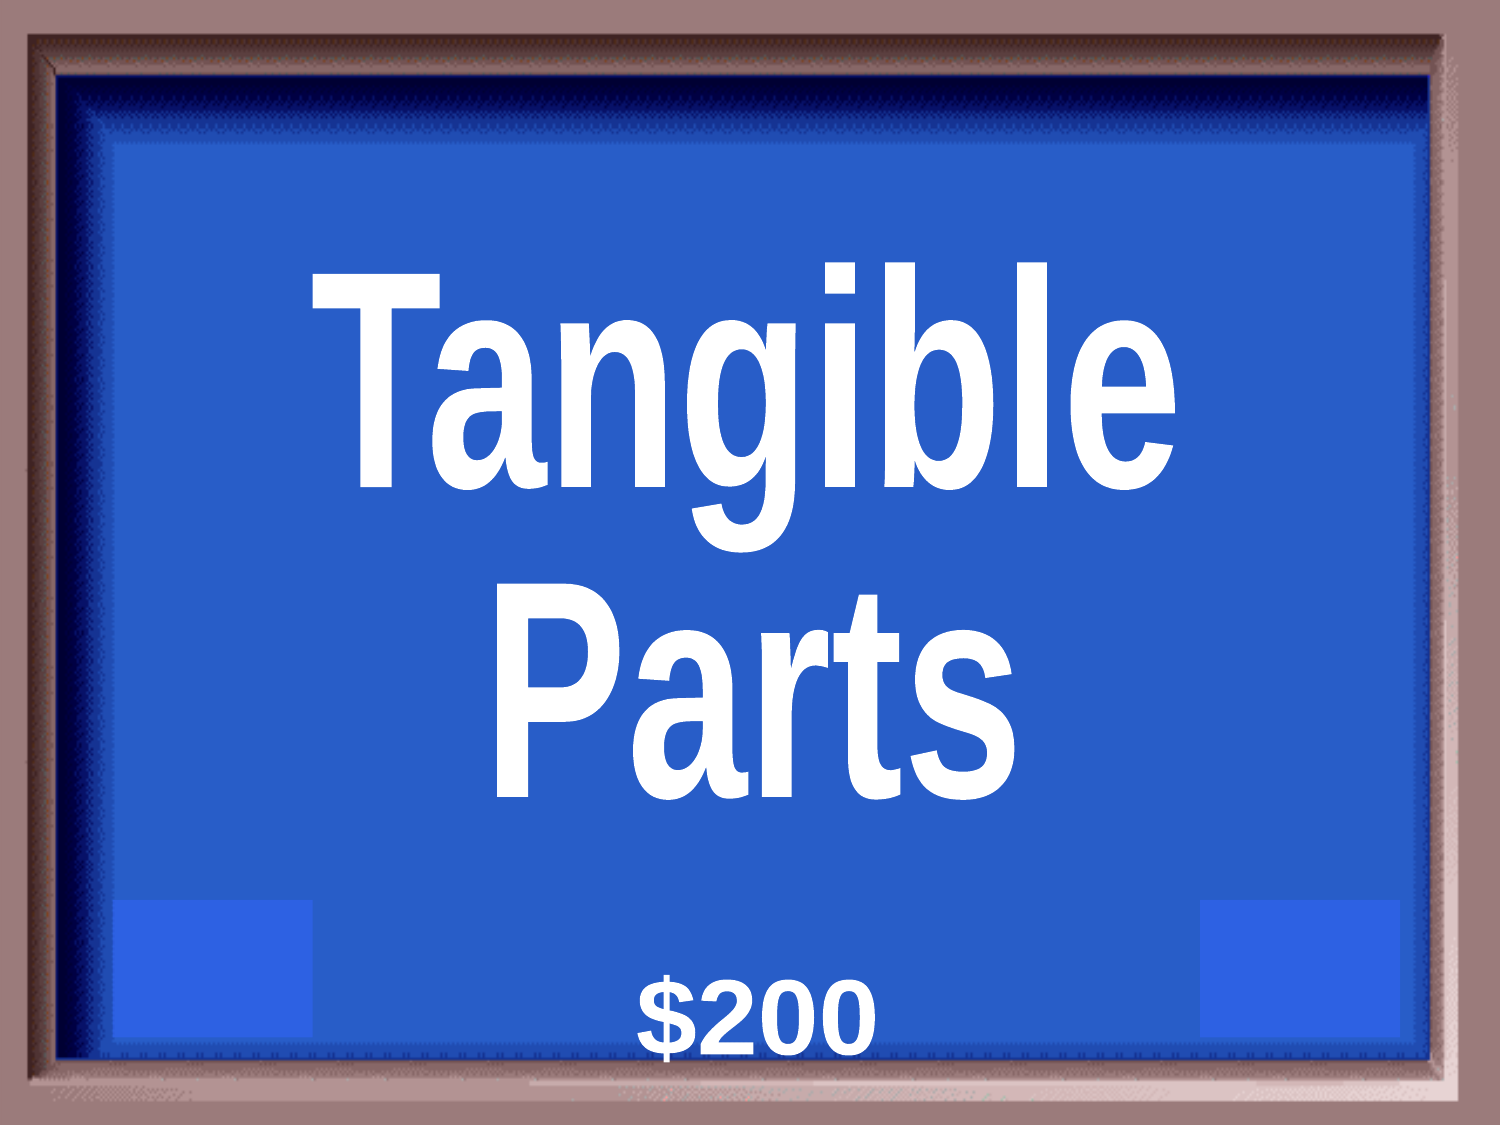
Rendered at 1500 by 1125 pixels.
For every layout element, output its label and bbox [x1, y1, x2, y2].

text_box [112, 899, 313, 1038]
text_box [1200, 899, 1401, 1038]
picture [0, 0, 1500, 1125]
